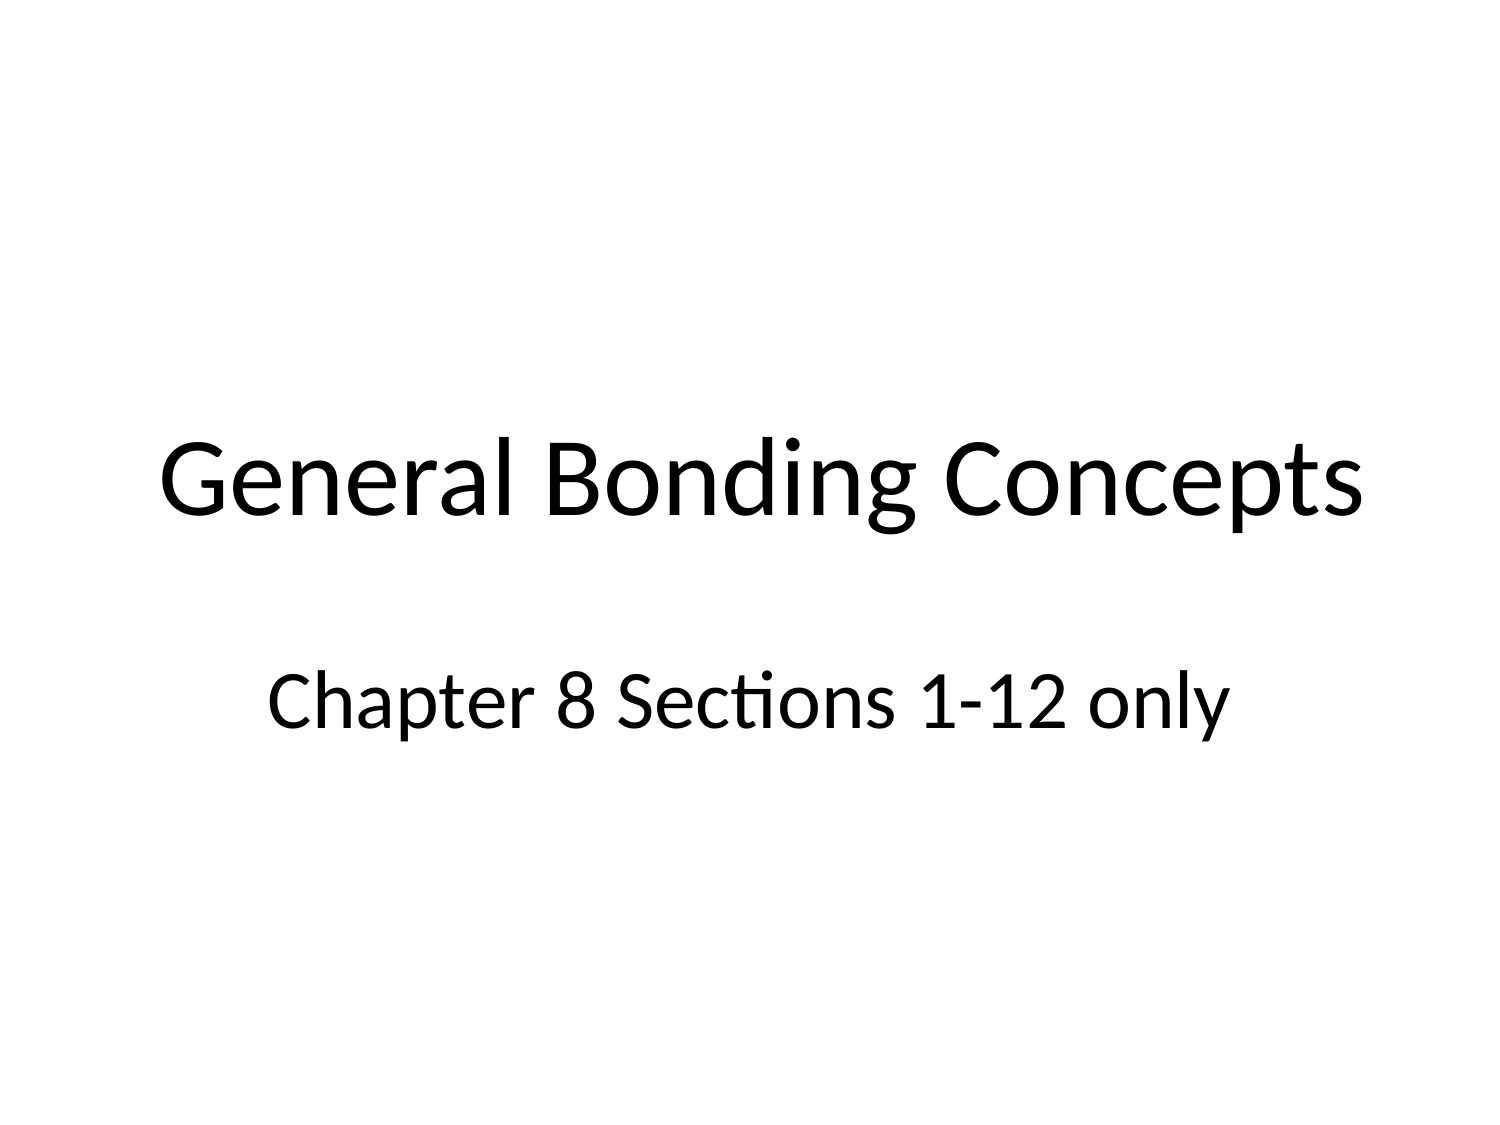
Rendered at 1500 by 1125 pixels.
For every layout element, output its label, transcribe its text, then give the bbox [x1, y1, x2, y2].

subtitle Chapter 8 Sections 1-12 only [225, 637, 1275, 925]
title General Bonding Concepts [0, 349, 1500, 591]
